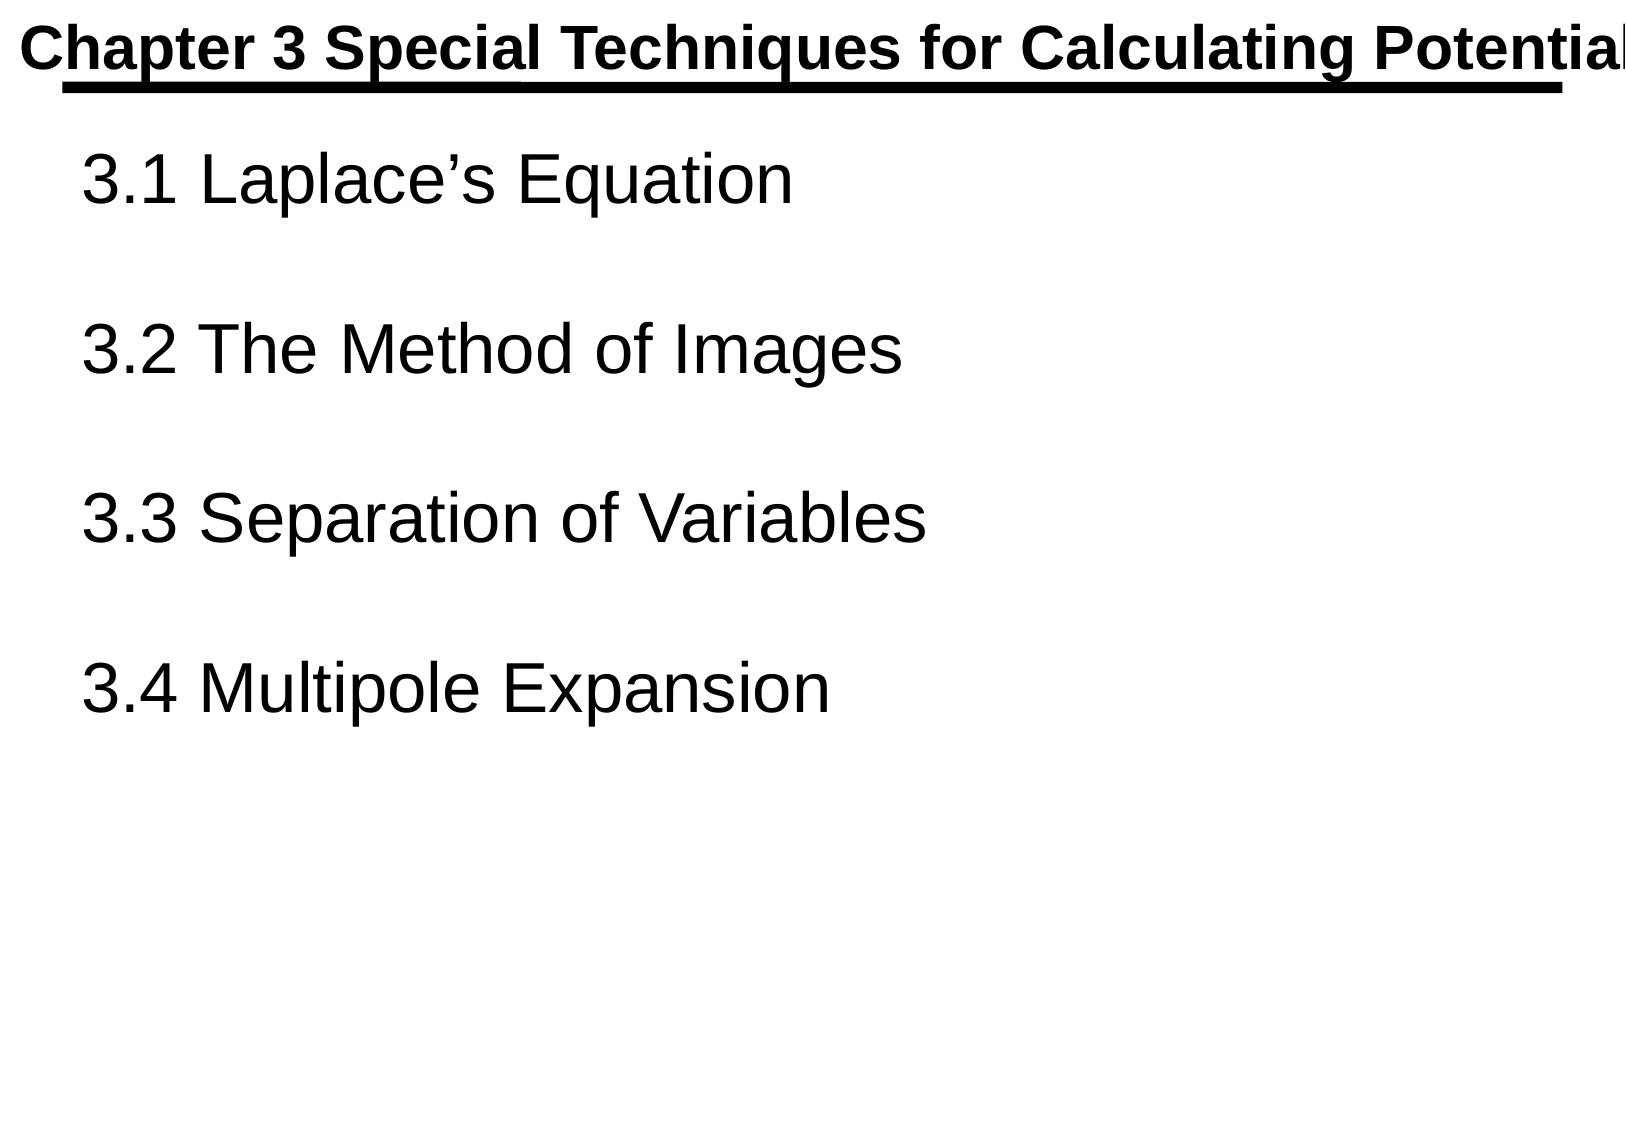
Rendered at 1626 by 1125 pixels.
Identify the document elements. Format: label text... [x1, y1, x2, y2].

text_box Chapter 3 Special Techniques for Calculating Potential [4, 0, 1625, 90]
text_box 3.1 Laplace’s Equation 3.2 The Method of Images 3.3 Separation of Variables 3.4 Multipole Expansion [66, 124, 944, 735]
